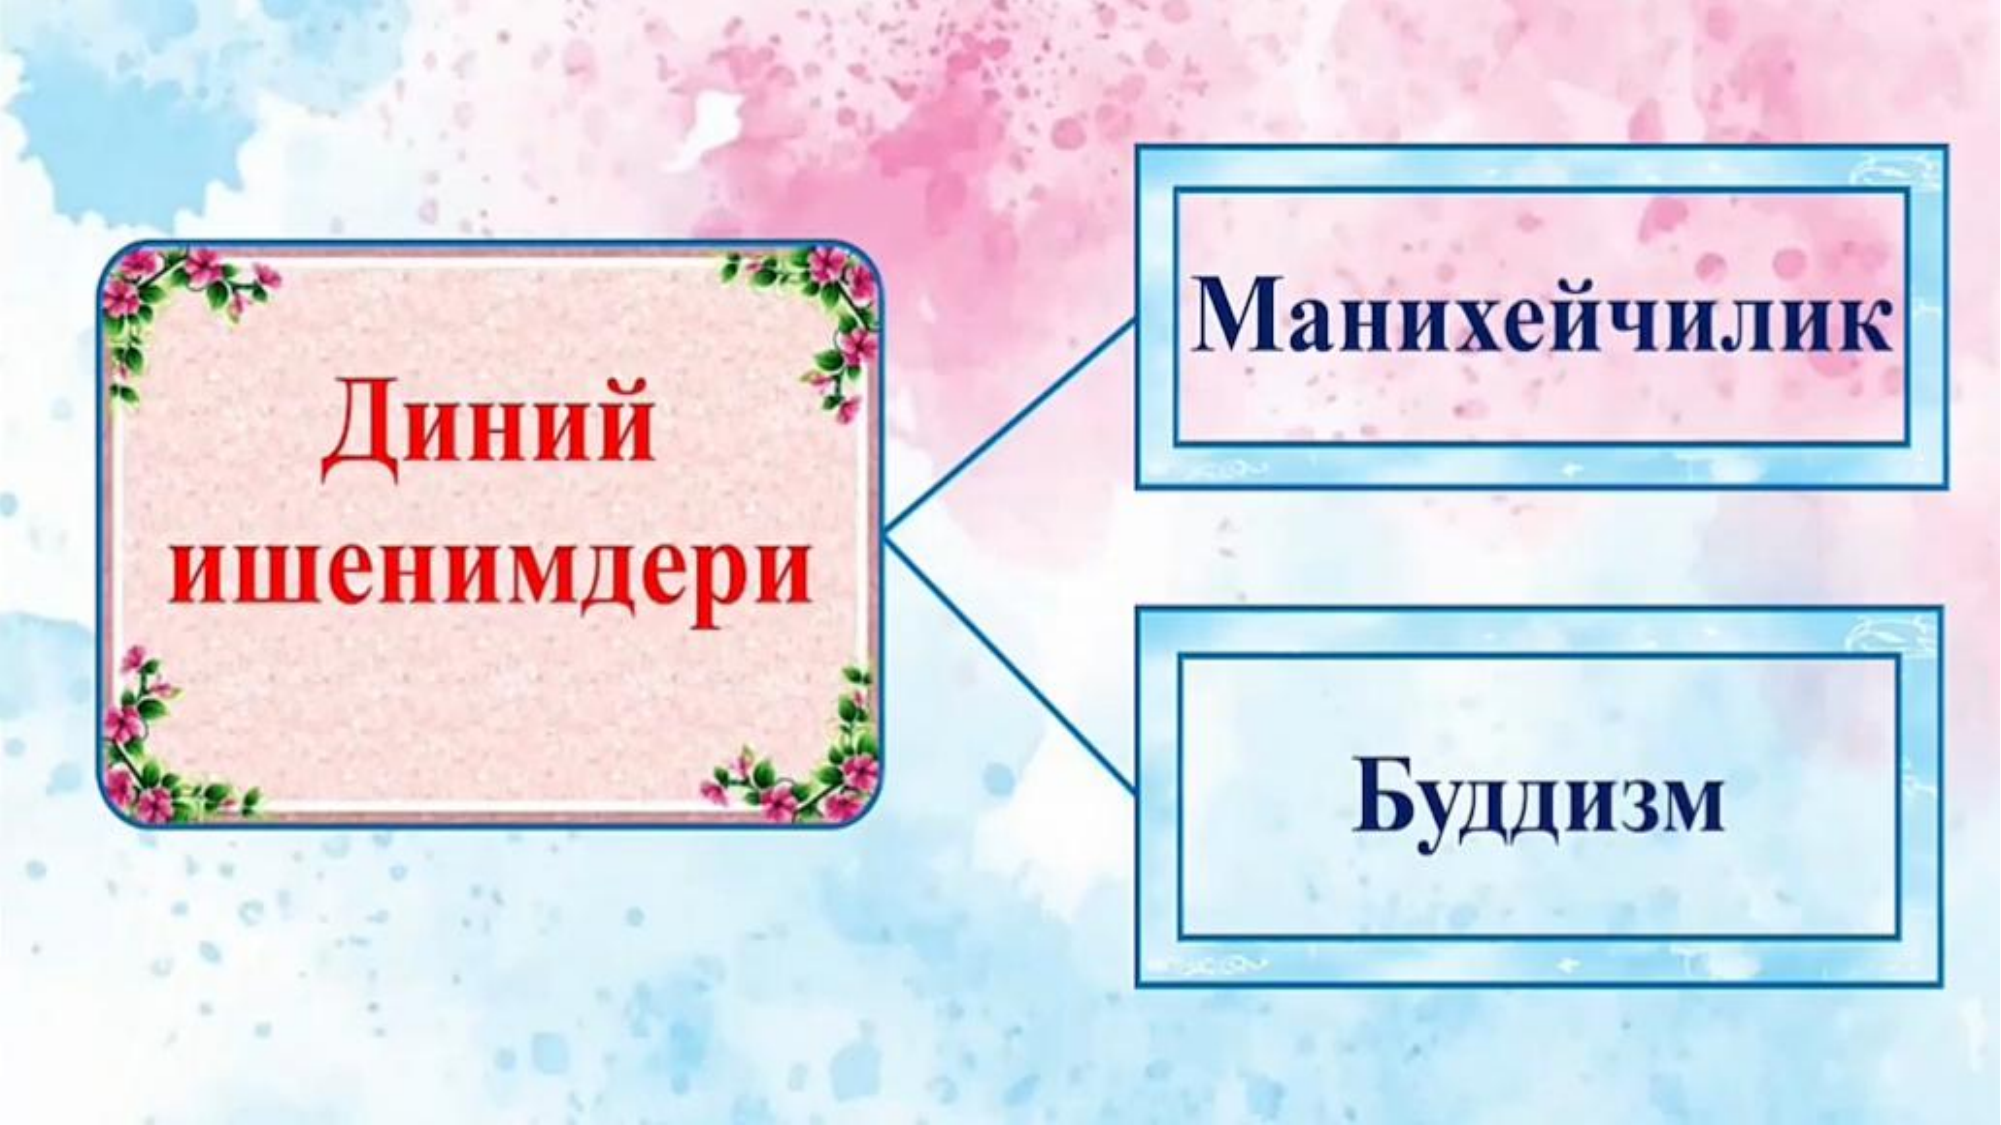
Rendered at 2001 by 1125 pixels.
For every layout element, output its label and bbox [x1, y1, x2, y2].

list [0, 0, 2000, 1125]
